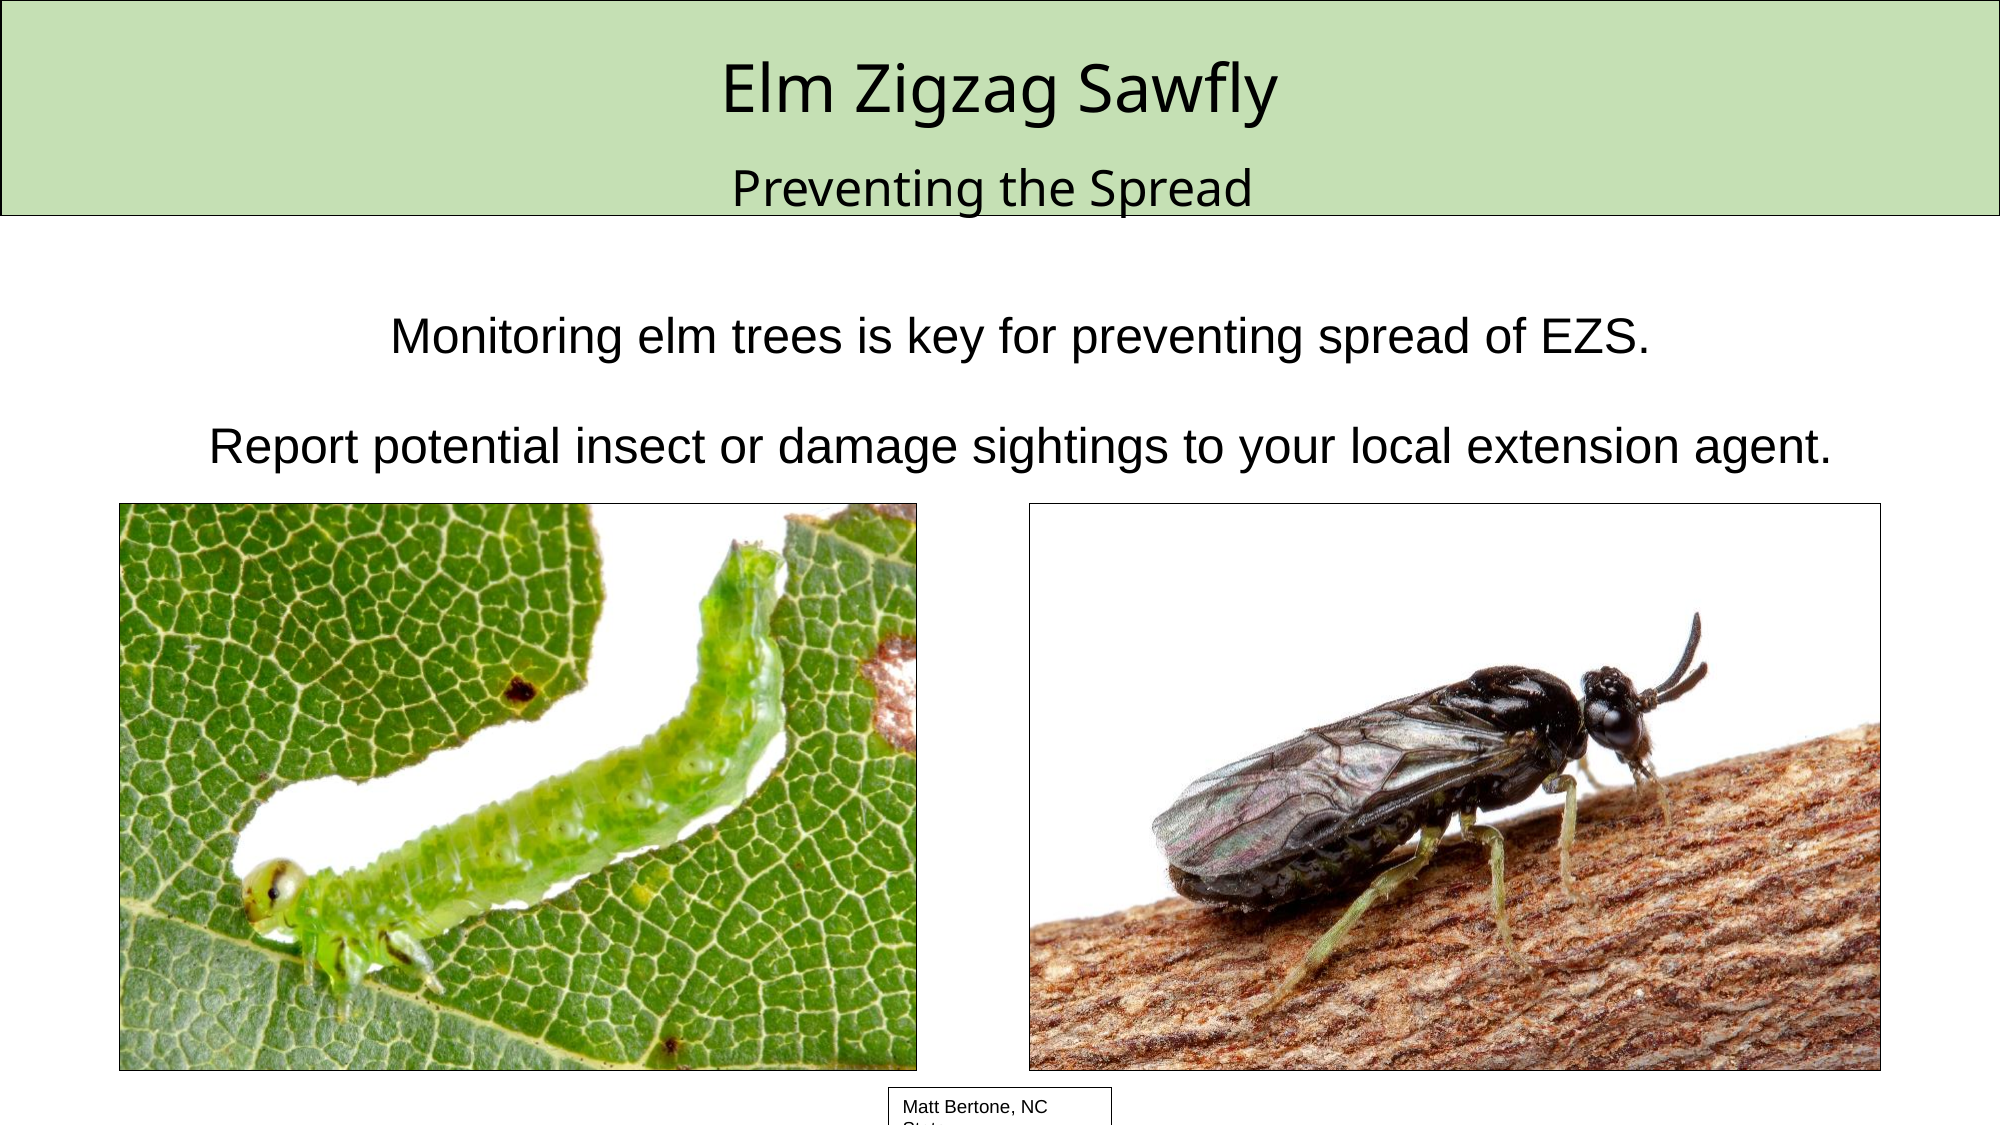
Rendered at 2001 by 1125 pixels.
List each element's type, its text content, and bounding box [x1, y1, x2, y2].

picture [0, 0, 2000, 216]
text_box Matt Bertone, NC State [888, 1087, 1112, 1125]
list Monitoring elm trees is key for preventing spread of EZS. Report potential insect or damage sightings to your local extension agent. [71, 265, 1971, 531]
picture [120, 388, 916, 1125]
text_box Elm Zigzag Sawfly Preventing the Spread [29, 216, 1971, 224]
picture [1029, 503, 1881, 1071]
